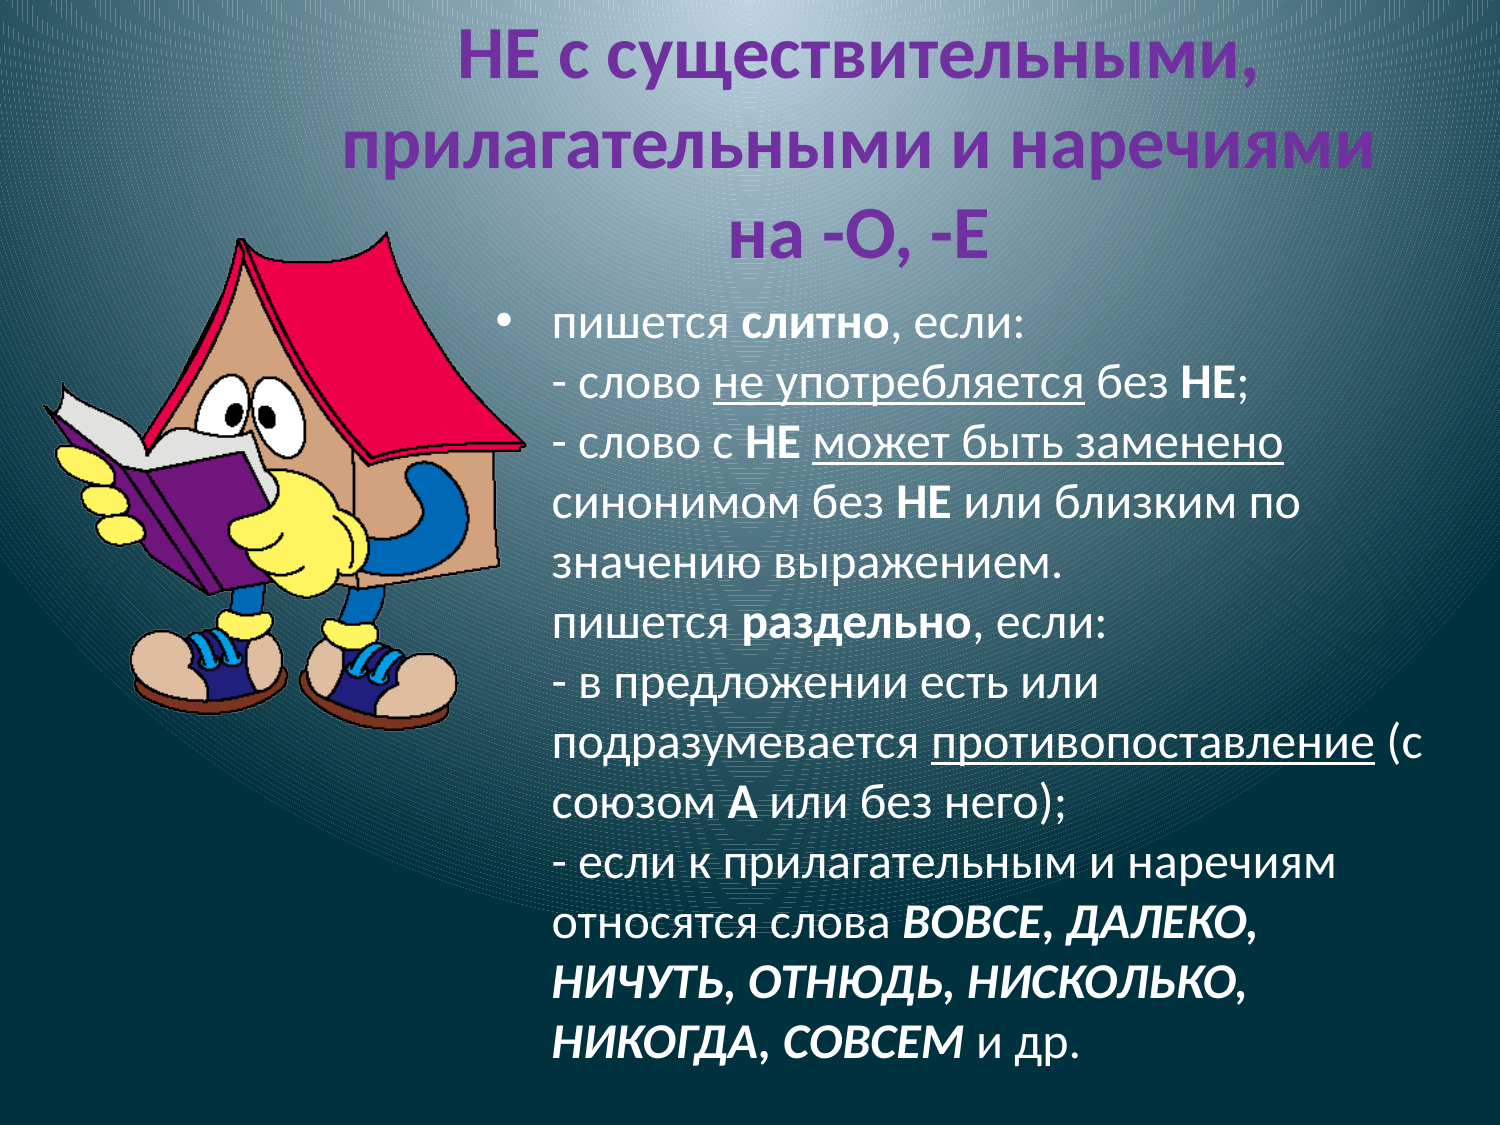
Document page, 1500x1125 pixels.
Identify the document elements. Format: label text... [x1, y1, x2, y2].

picture [761, 1052, 767, 1063]
picture [924, 1026, 963, 1057]
picture [618, 1026, 644, 1057]
picture [645, 1026, 675, 1058]
picture [872, 1026, 897, 1058]
picture [1046, 1034, 1066, 1066]
picture [694, 1026, 756, 1065]
picture [554, 1026, 582, 1057]
picture [845, 1026, 869, 1057]
picture [34, 222, 540, 752]
picture [1015, 1035, 1041, 1066]
title НЕ с существительными, прилагательными и наречиями на -О, -Е [292, 45, 1425, 233]
picture [785, 1026, 809, 1058]
picture [248, 755, 258, 759]
picture [899, 1026, 921, 1057]
picture [586, 1026, 615, 1057]
picture [980, 1035, 999, 1057]
picture [811, 1026, 841, 1058]
picture [679, 1026, 699, 1057]
list пишется слитно, если: - слово не употребляетcя без НЕ; - слово с НЕ может быть заменено синонимом без НЕ или близким по значению выражением. пишется раздельно, если: - в предложении есть или подразумевается противопоставление (с союзом А или без него); - если к прилагательным и наречиям относятся слова ВОВСЕ, ДАЛЕКО, НИЧУТЬ, ОТНЮДЬ, НИСКОЛЬКО, НИКОГДА, СОВСЕМ и др. [480, 281, 1444, 1024]
